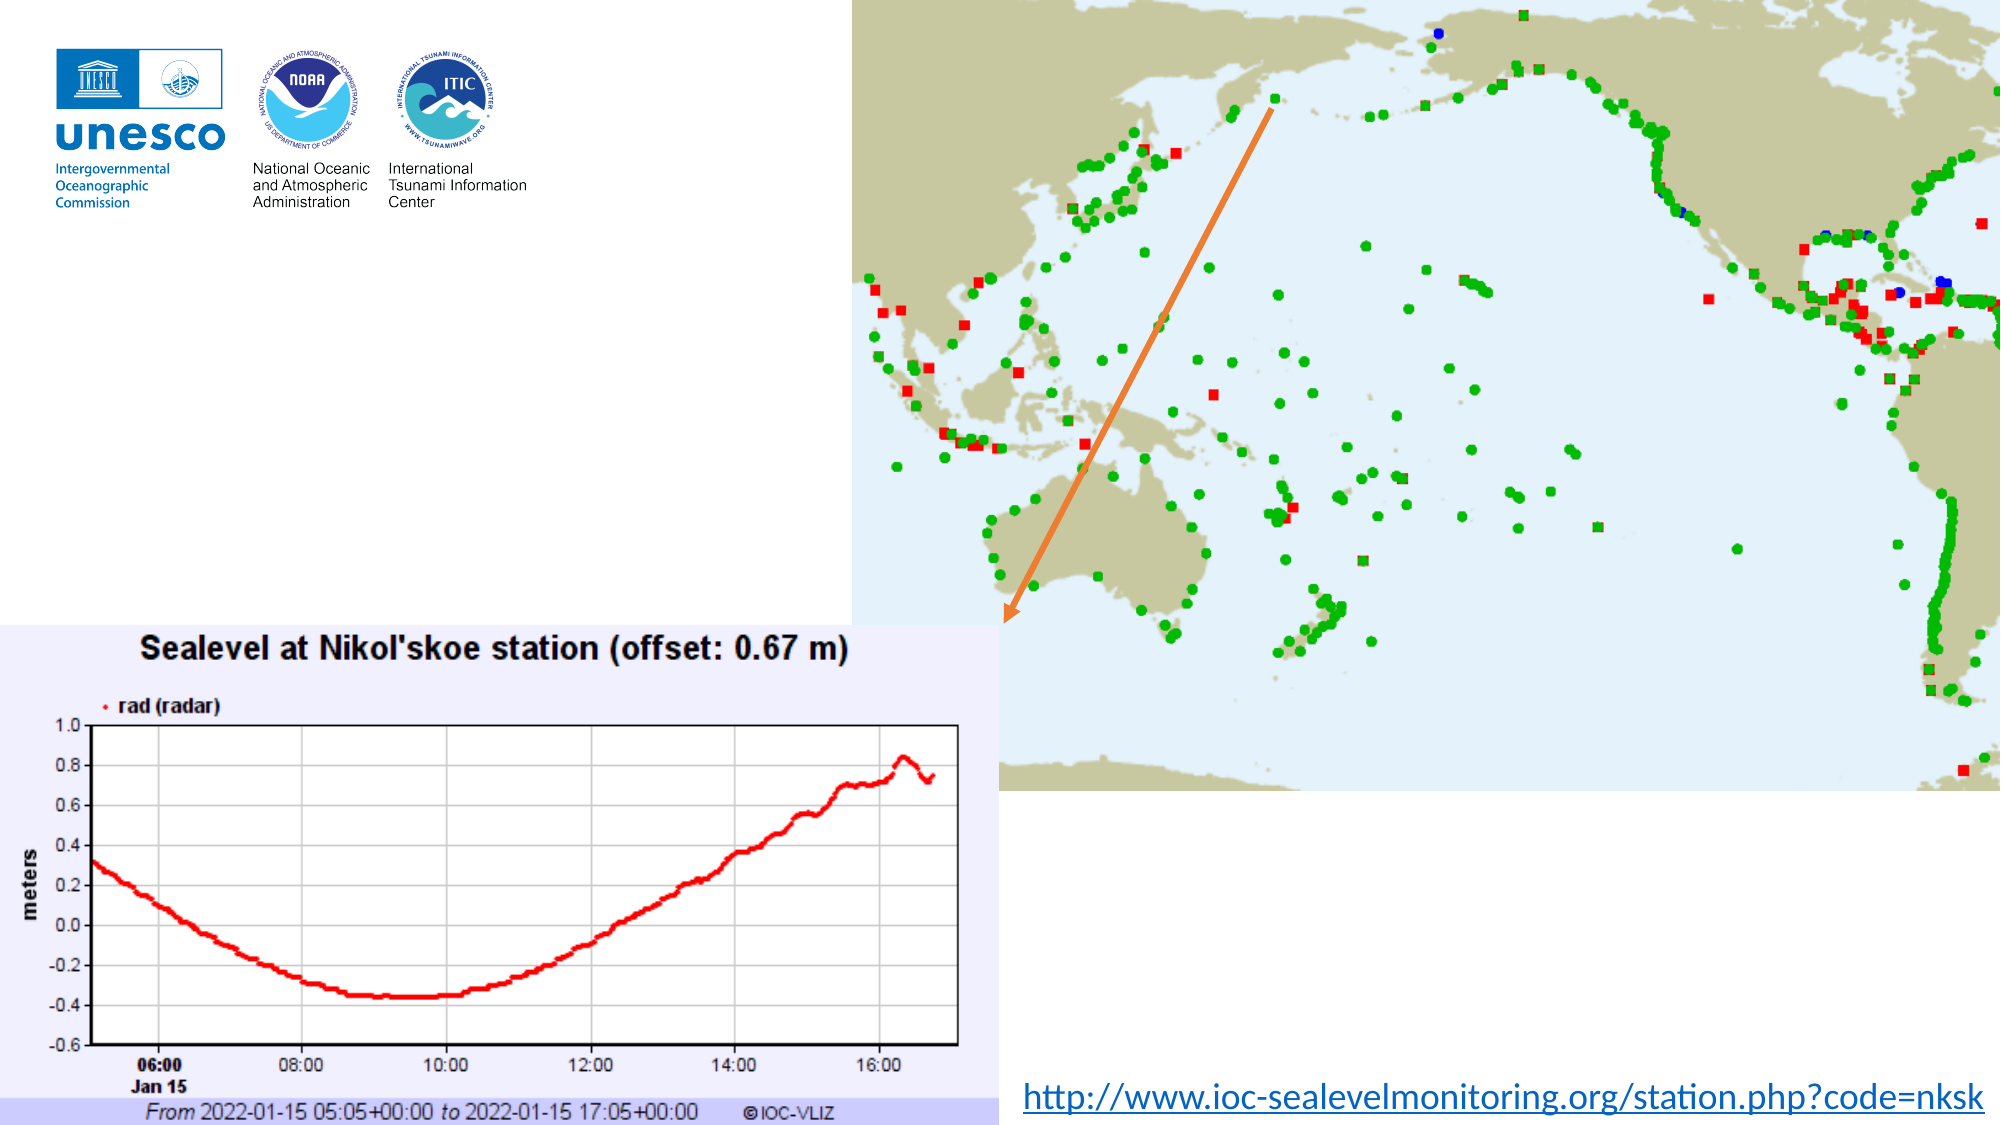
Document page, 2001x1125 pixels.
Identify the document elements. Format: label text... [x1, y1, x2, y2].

picture [43, 35, 527, 221]
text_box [1003, 108, 1272, 624]
picture [0, 0, 2000, 1125]
text_box http://www.ioc-sealevelmonitoring.org/station.php?code=nksk [999, 1064, 2000, 1125]
